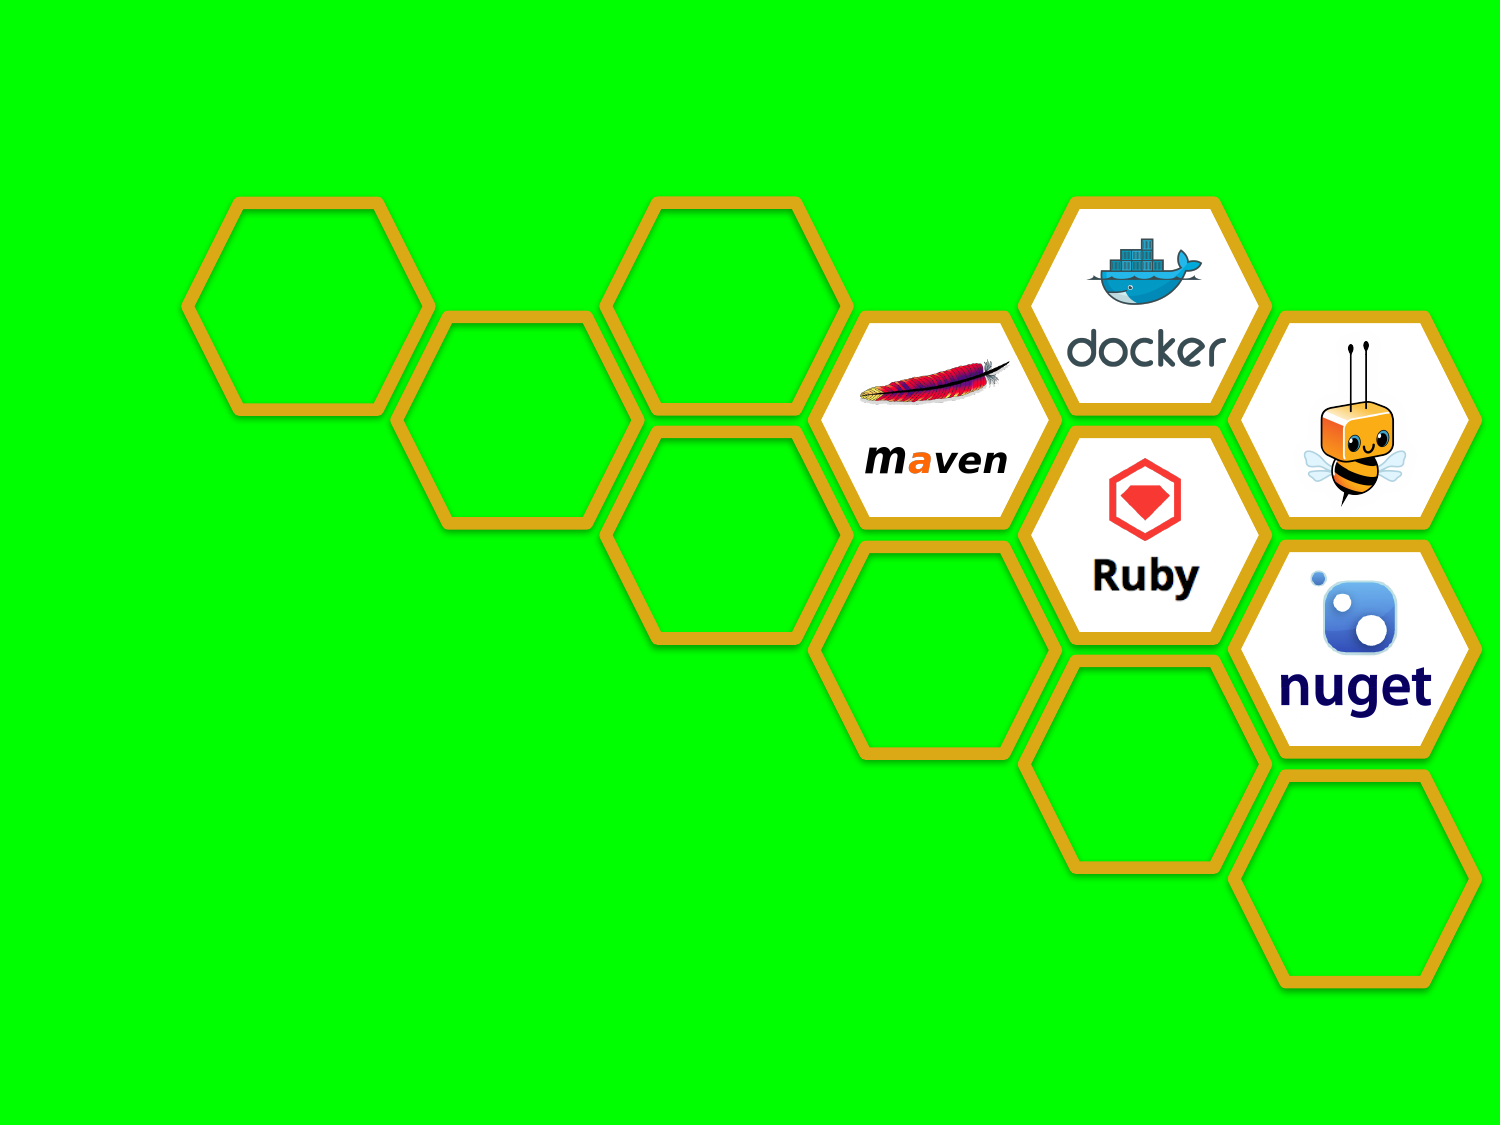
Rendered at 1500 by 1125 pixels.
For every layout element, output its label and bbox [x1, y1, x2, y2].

text_box [1233, 545, 1477, 754]
picture [1104, 458, 1187, 541]
text_box [604, 431, 849, 640]
text_box [850, 495, 1020, 525]
text_box [1023, 660, 1267, 869]
text_box [1023, 431, 1267, 640]
picture [1277, 666, 1432, 720]
text_box [395, 316, 640, 525]
text_box [1233, 316, 1477, 516]
text_box [813, 316, 1057, 442]
text_box [1060, 381, 1230, 411]
picture [1083, 234, 1207, 307]
picture [827, 435, 1042, 486]
picture [1286, 324, 1424, 524]
text_box [1023, 201, 1267, 366]
picture [859, 359, 1010, 405]
text_box [186, 202, 431, 411]
text_box [813, 546, 1057, 755]
picture [1058, 325, 1232, 374]
picture [1307, 566, 1402, 660]
text_box [604, 201, 849, 411]
picture [1082, 551, 1208, 606]
text_box [1233, 774, 1477, 983]
